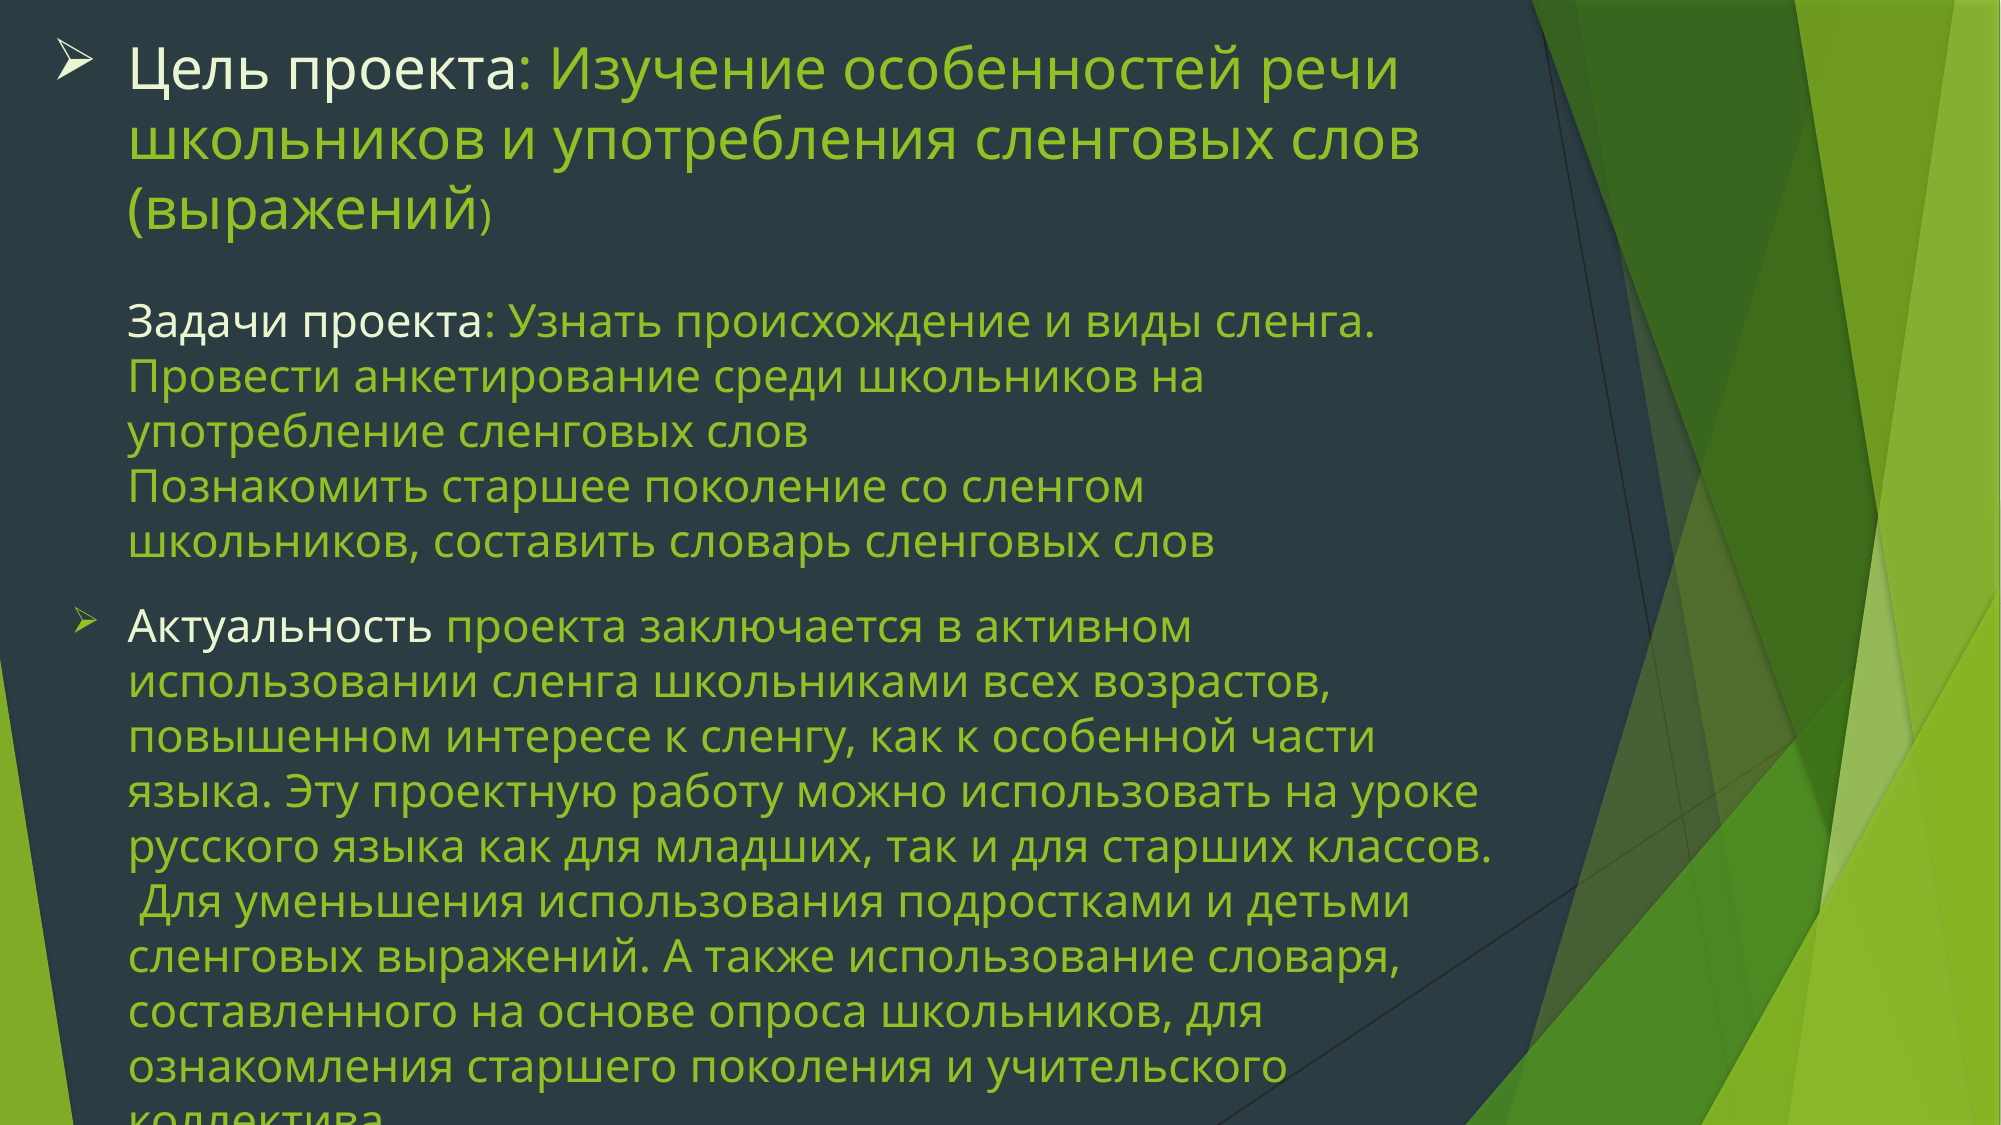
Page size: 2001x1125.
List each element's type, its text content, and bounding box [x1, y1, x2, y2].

title Цель проекта: Изучение особенностей речи школьников и употребления сленговых слов (выражений) Задачи проекта: Узнать происхождение и виды сленга. Провести анкетирование среди школьников на употребление сленговых слов Познакомить старшее поколение со сленгом школьников, составить словарь сленговых слов [37, 23, 1448, 486]
list Актуальность проекта заключается в активном использовании сленга школьниками всех возрастов, повышенном интересе к сленгу, как к особенной части языка. Эту проектную работу можно использовать на уроке русского языка как для младших, так и для старших классов. Для уменьшения использования подростками и детьми сленговых выражений. А также использование словаря, составленного на основе опроса школьников, для ознакомления старшего поколения и учительского коллектива. [56, 589, 1512, 1084]
